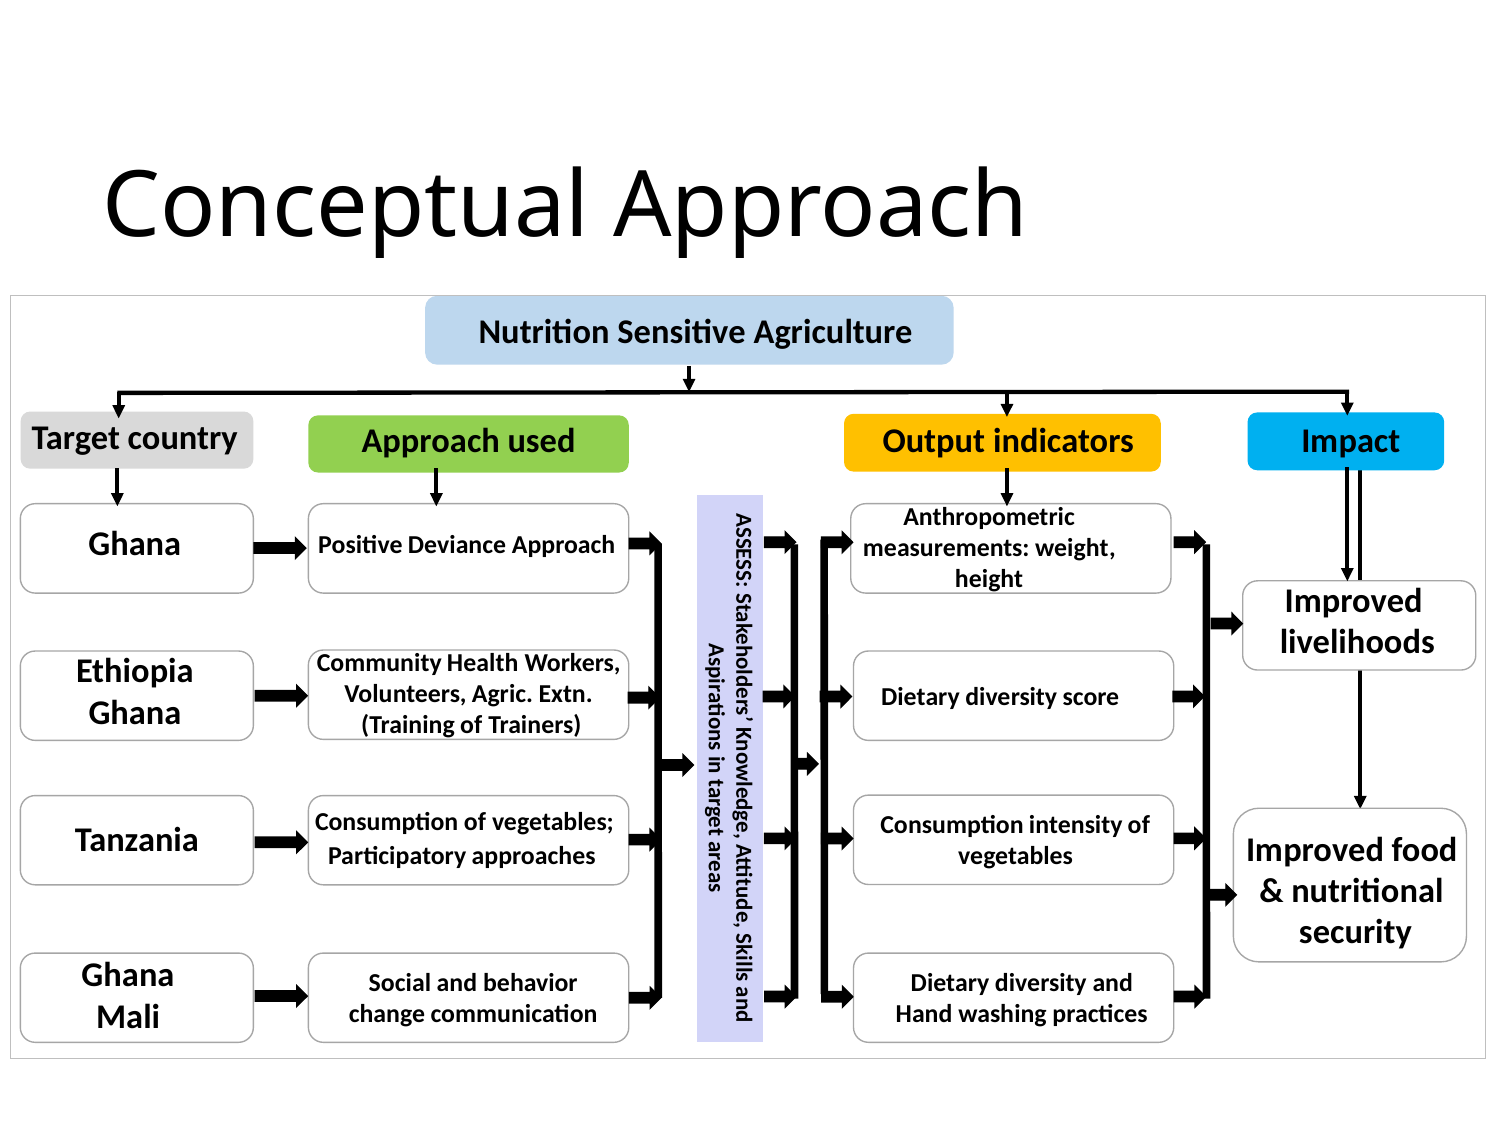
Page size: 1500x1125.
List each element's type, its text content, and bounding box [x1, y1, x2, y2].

subtitle Conceptual Approach [87, 137, 1213, 275]
picture [10, 295, 1487, 1059]
